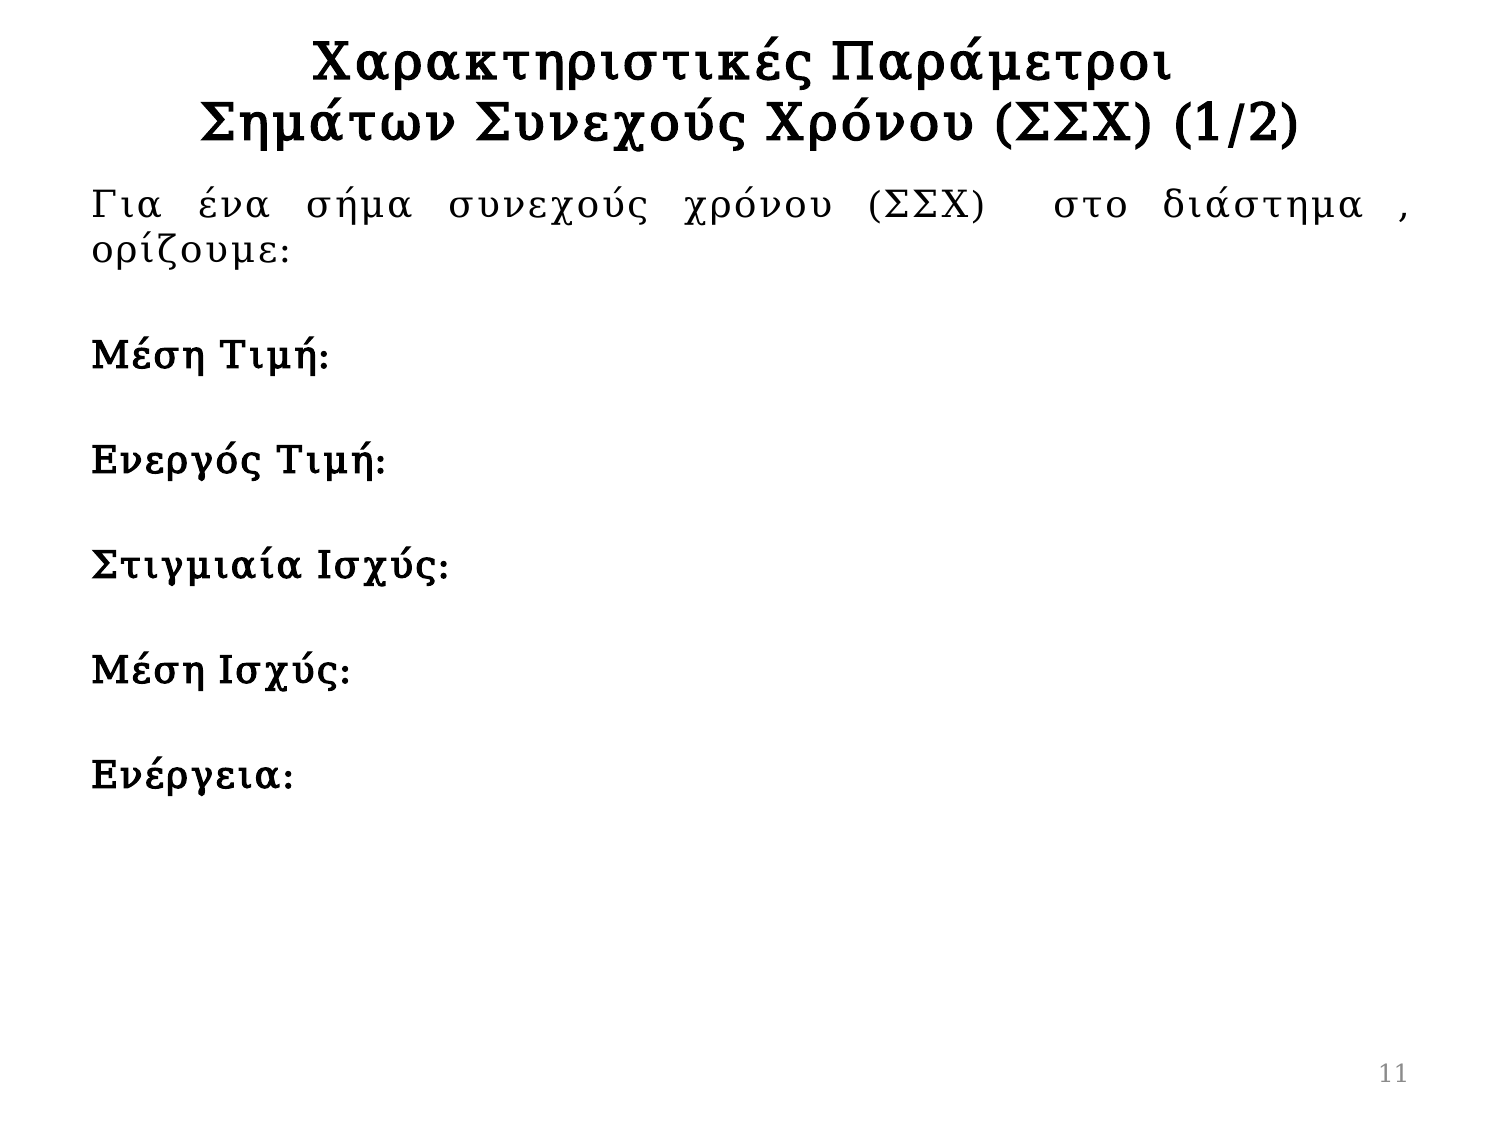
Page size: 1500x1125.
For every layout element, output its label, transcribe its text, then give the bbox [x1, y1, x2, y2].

title Χαρακτηριστικές Παράμετροι Σημάτων Συνεχούς Χρόνου (ΣΣΧ) (1/2) [75, 19, 1425, 159]
slide_number 11 [1222, 1042, 1425, 1103]
